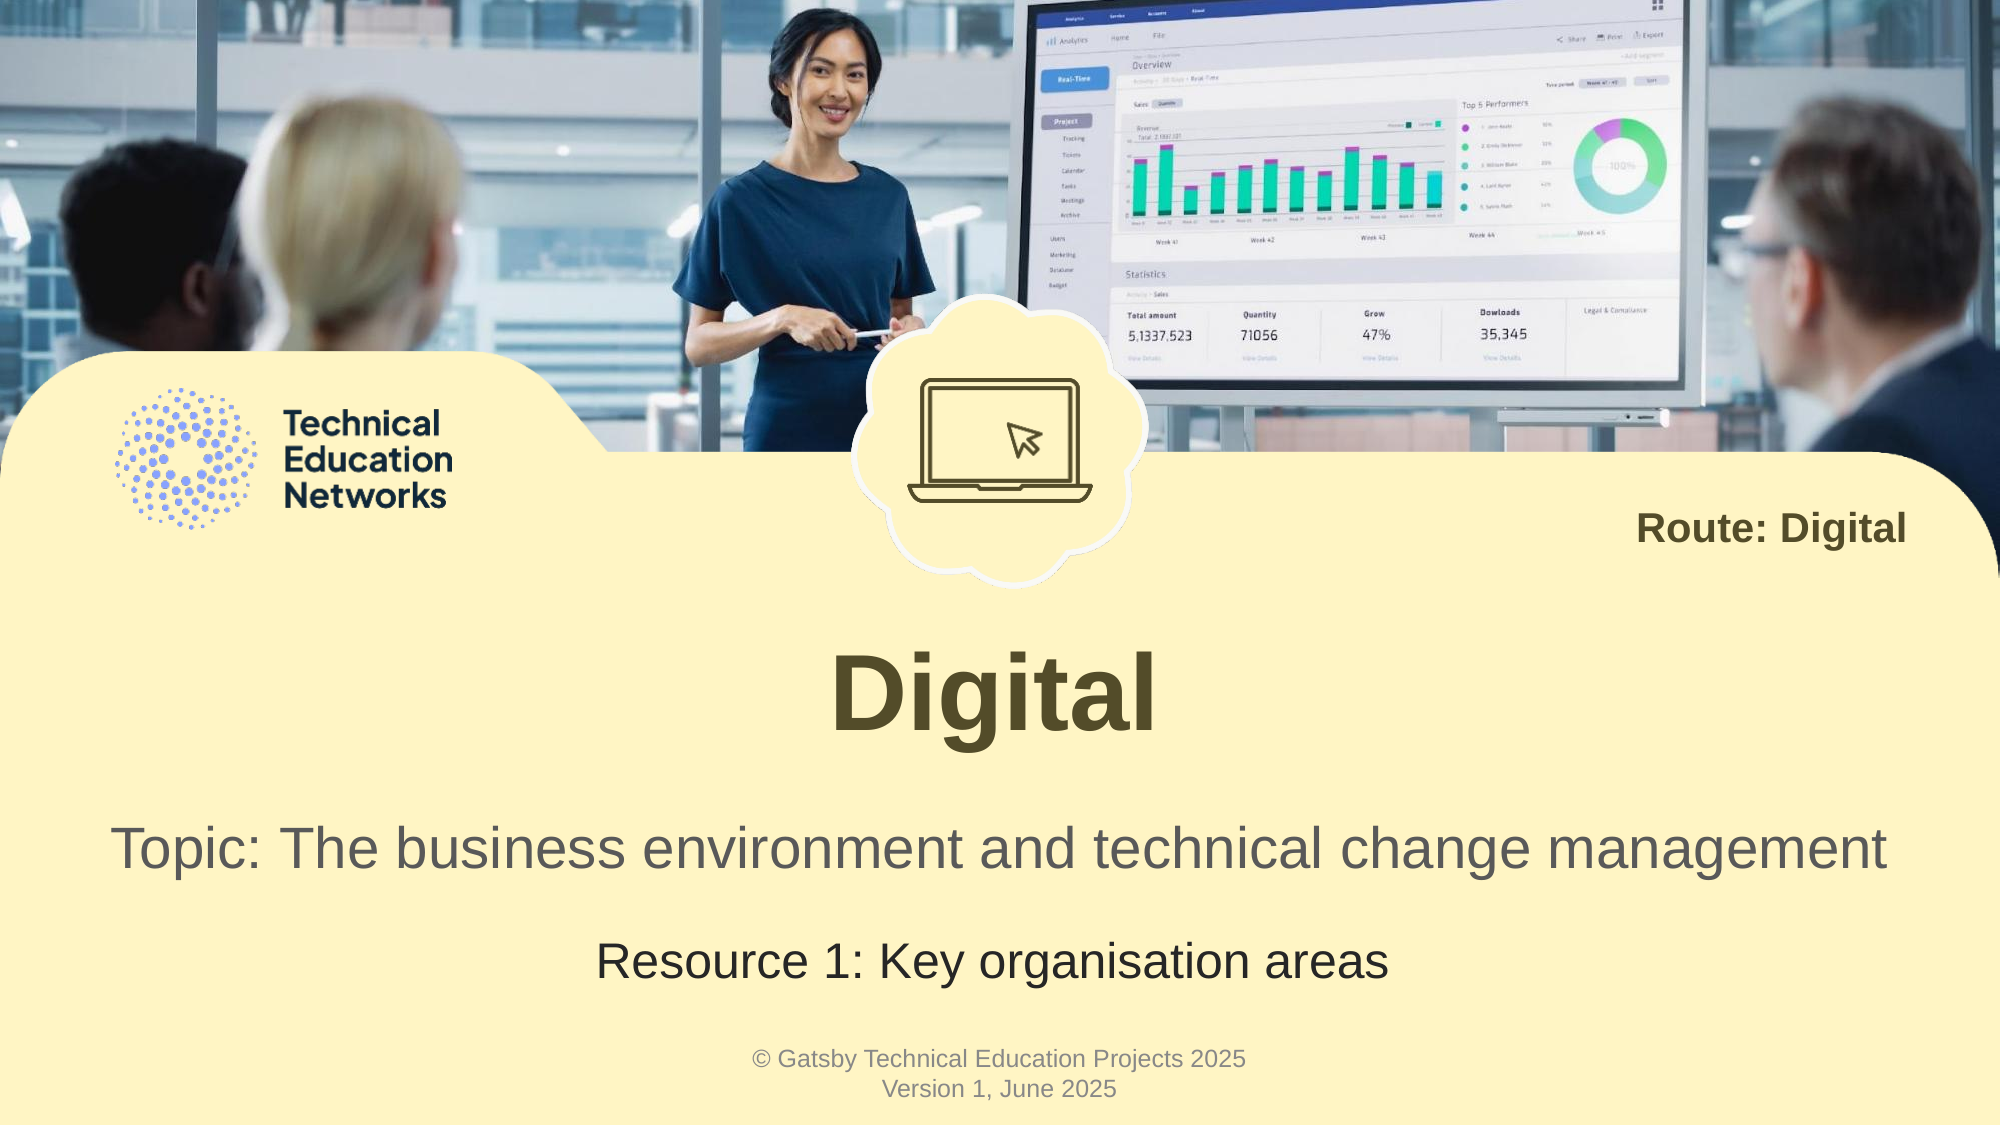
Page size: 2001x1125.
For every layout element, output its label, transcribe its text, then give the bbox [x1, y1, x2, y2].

picture [0, 0, 2000, 1125]
title Digital [209, 618, 1780, 762]
list Resource 1: Key organisation areas [249, 916, 1750, 992]
subtitle Topic: The business environment and technical change management [50, 797, 1951, 893]
list Route: Digital [999, 489, 1923, 577]
